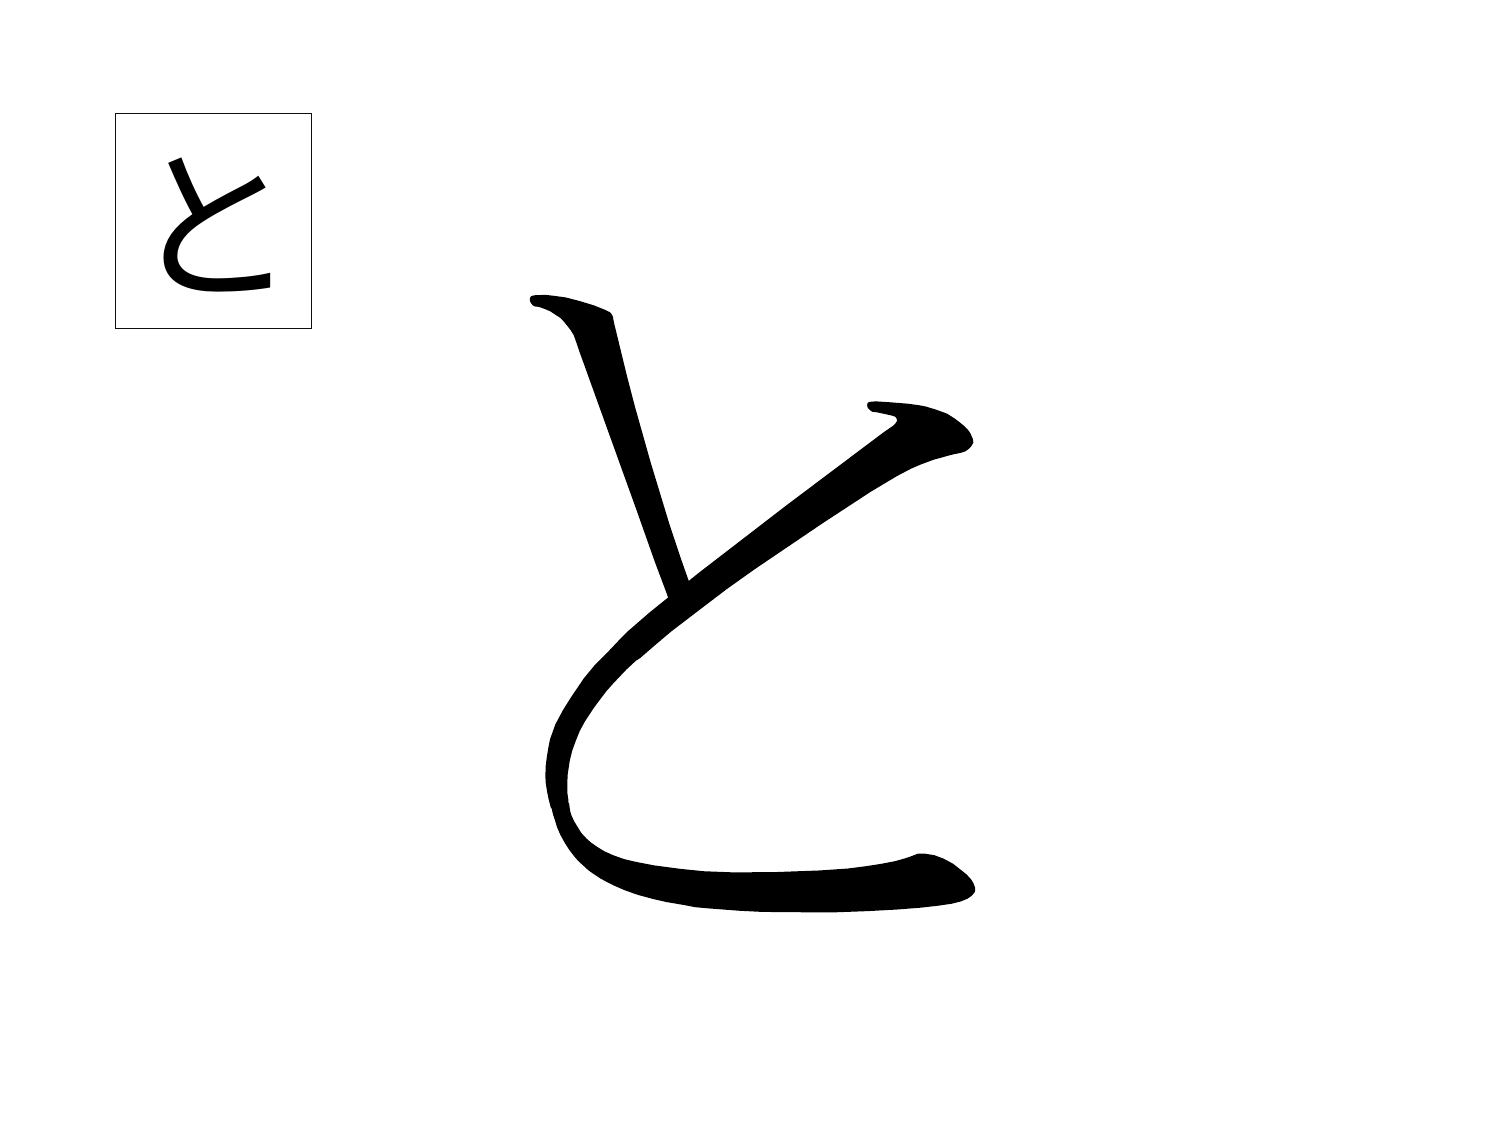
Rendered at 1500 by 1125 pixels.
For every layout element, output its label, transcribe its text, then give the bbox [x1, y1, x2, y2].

text_box [549, 801, 978, 915]
text_box [543, 399, 976, 809]
text_box [527, 292, 690, 596]
text_box と [115, 113, 312, 329]
